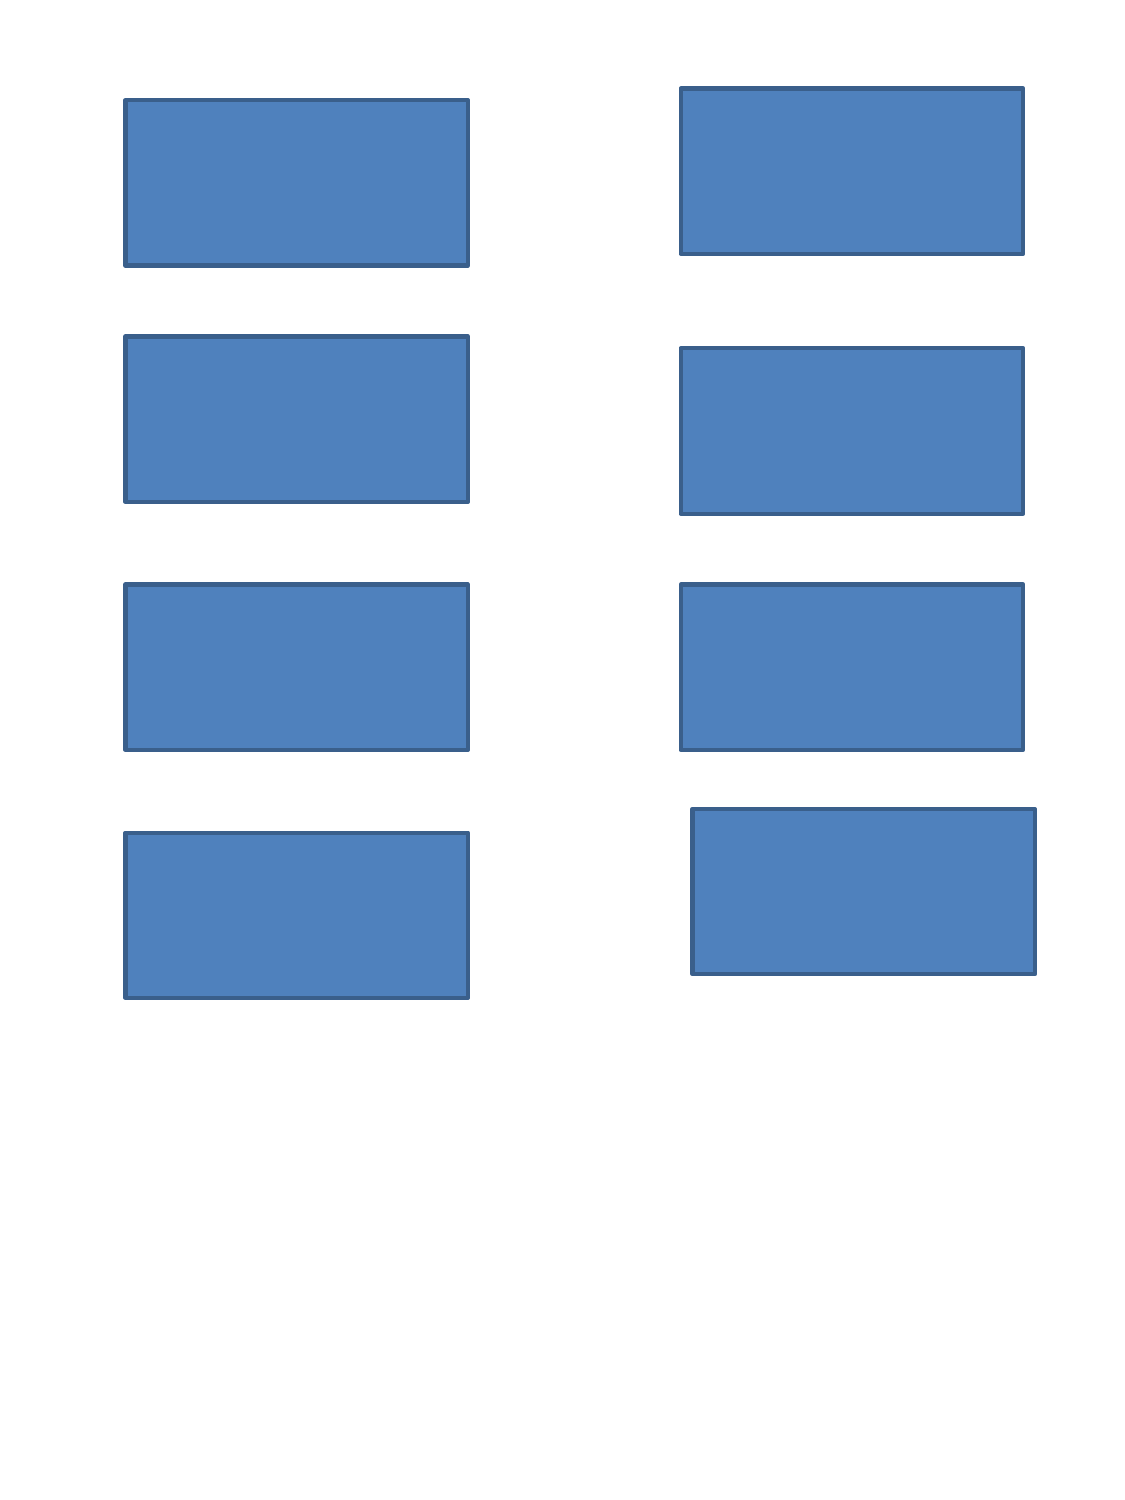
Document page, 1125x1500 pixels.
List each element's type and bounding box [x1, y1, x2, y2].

text_box [679, 582, 1025, 752]
text_box [123, 98, 470, 268]
text_box [123, 334, 470, 504]
text_box [690, 807, 1037, 976]
text_box [679, 346, 1025, 516]
text_box [679, 86, 1025, 256]
text_box [123, 582, 470, 752]
text_box [123, 831, 470, 1000]
